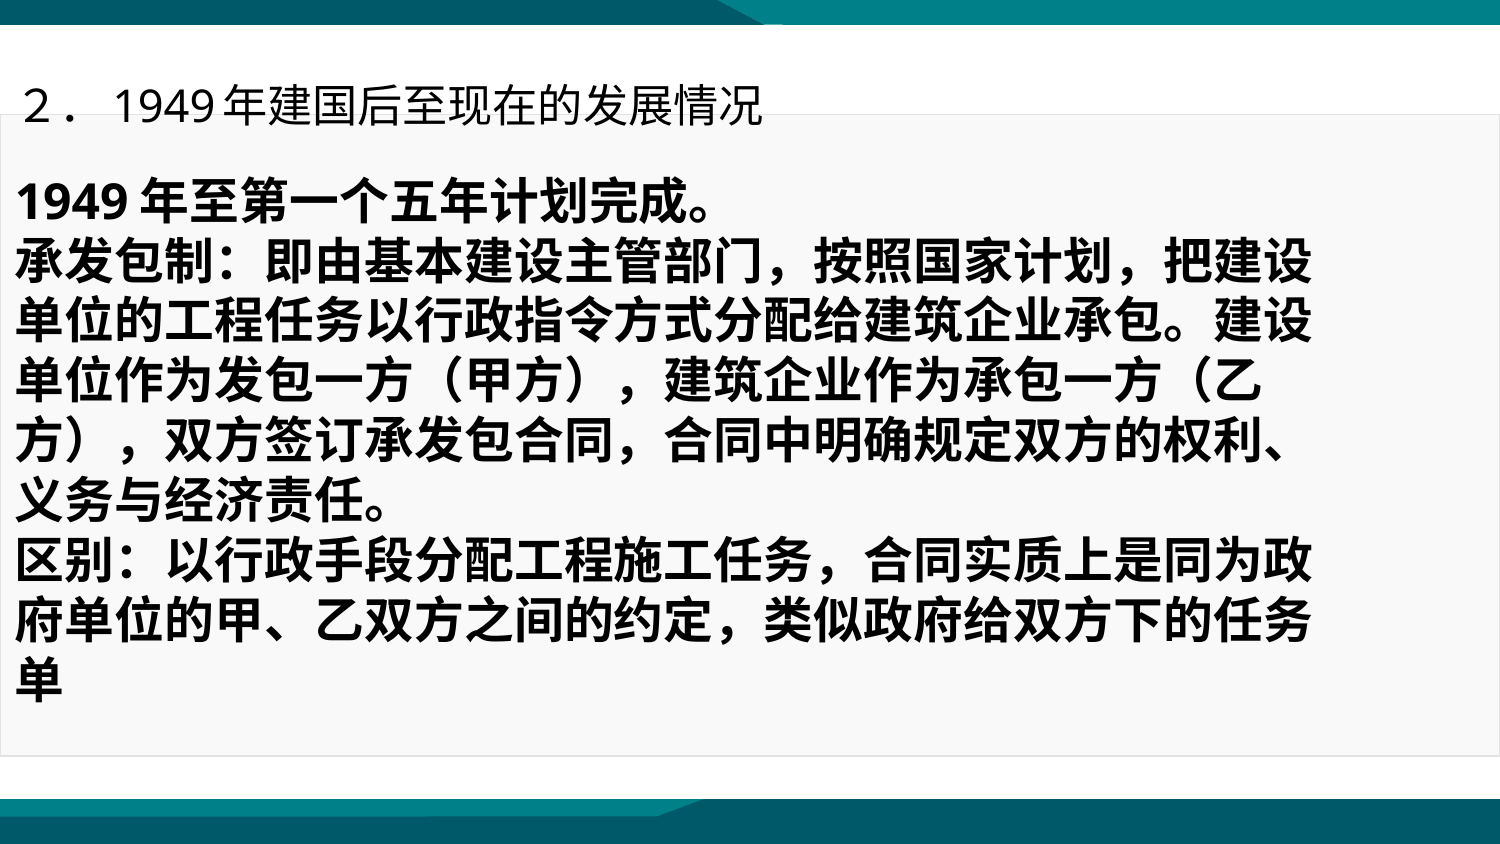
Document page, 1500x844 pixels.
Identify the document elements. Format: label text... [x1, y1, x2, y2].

title ２．1949年建国后至现在的发展情况 [0, 76, 1350, 161]
list 1949年至第一个五年计划完成。 承发包制：即由基本建设主管部门，按照国家计划，把建设单位的工程任务以行政指令方式分配给建筑企业承包。建设单位作为发包一方（甲方），建筑企业作为承包一方（乙方），双方签订承发包合同，合同中明确规定双方的权利、义务与经济责任。 区别：以行政手段分配工程施工任务，合同实质上是同为政府单位的甲、乙双方之间的约定，类似政府给双方下的任务单 [0, 161, 1350, 719]
